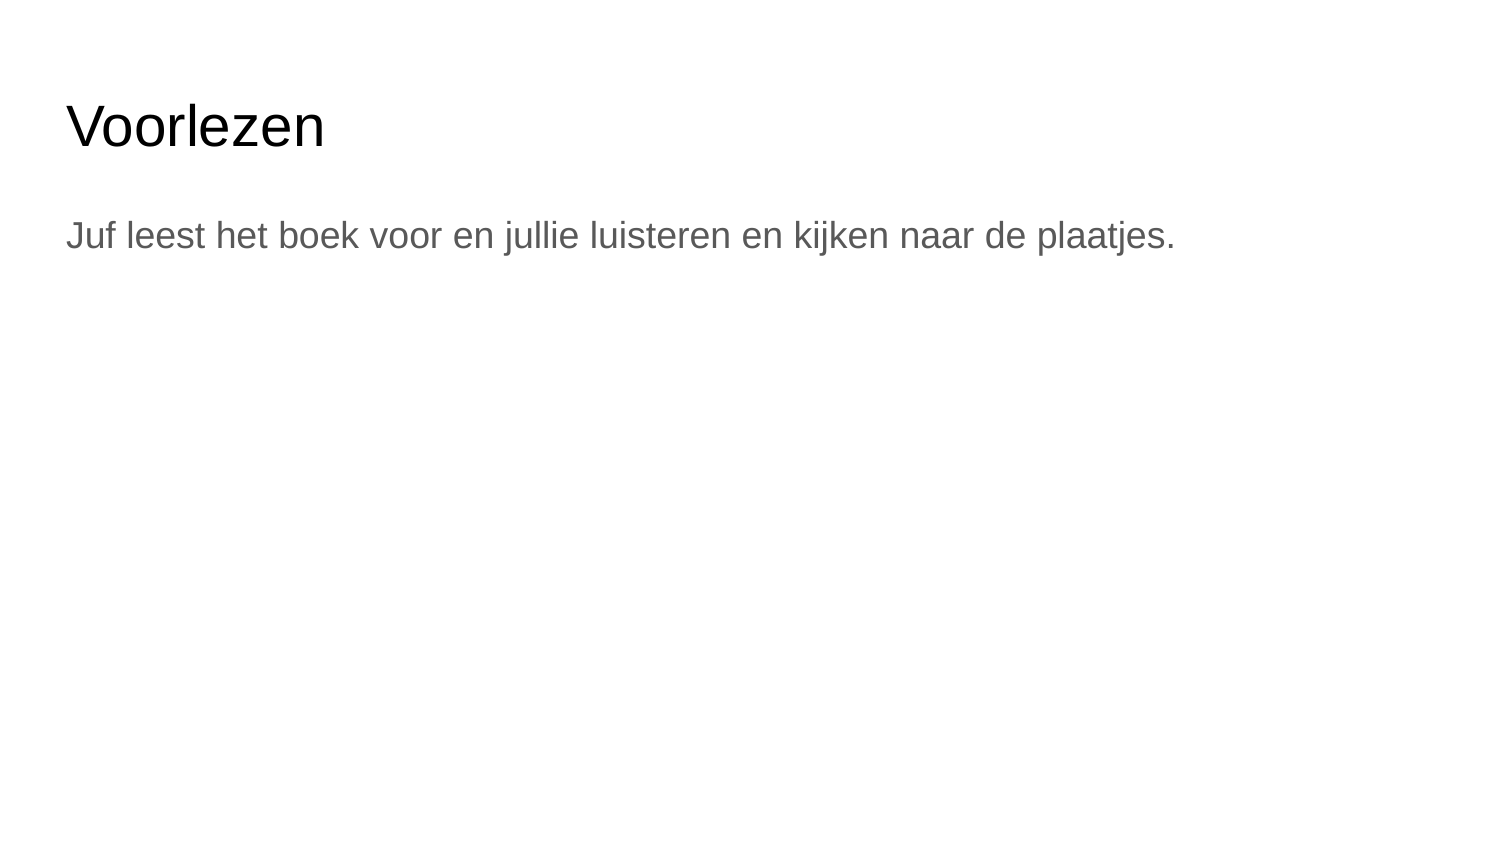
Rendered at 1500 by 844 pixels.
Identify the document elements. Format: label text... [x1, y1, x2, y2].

title Voorlezen [51, 72, 1449, 167]
list Juf leest het boek voor en jullie luisteren en kijken naar de plaatjes. [51, 189, 1449, 750]
